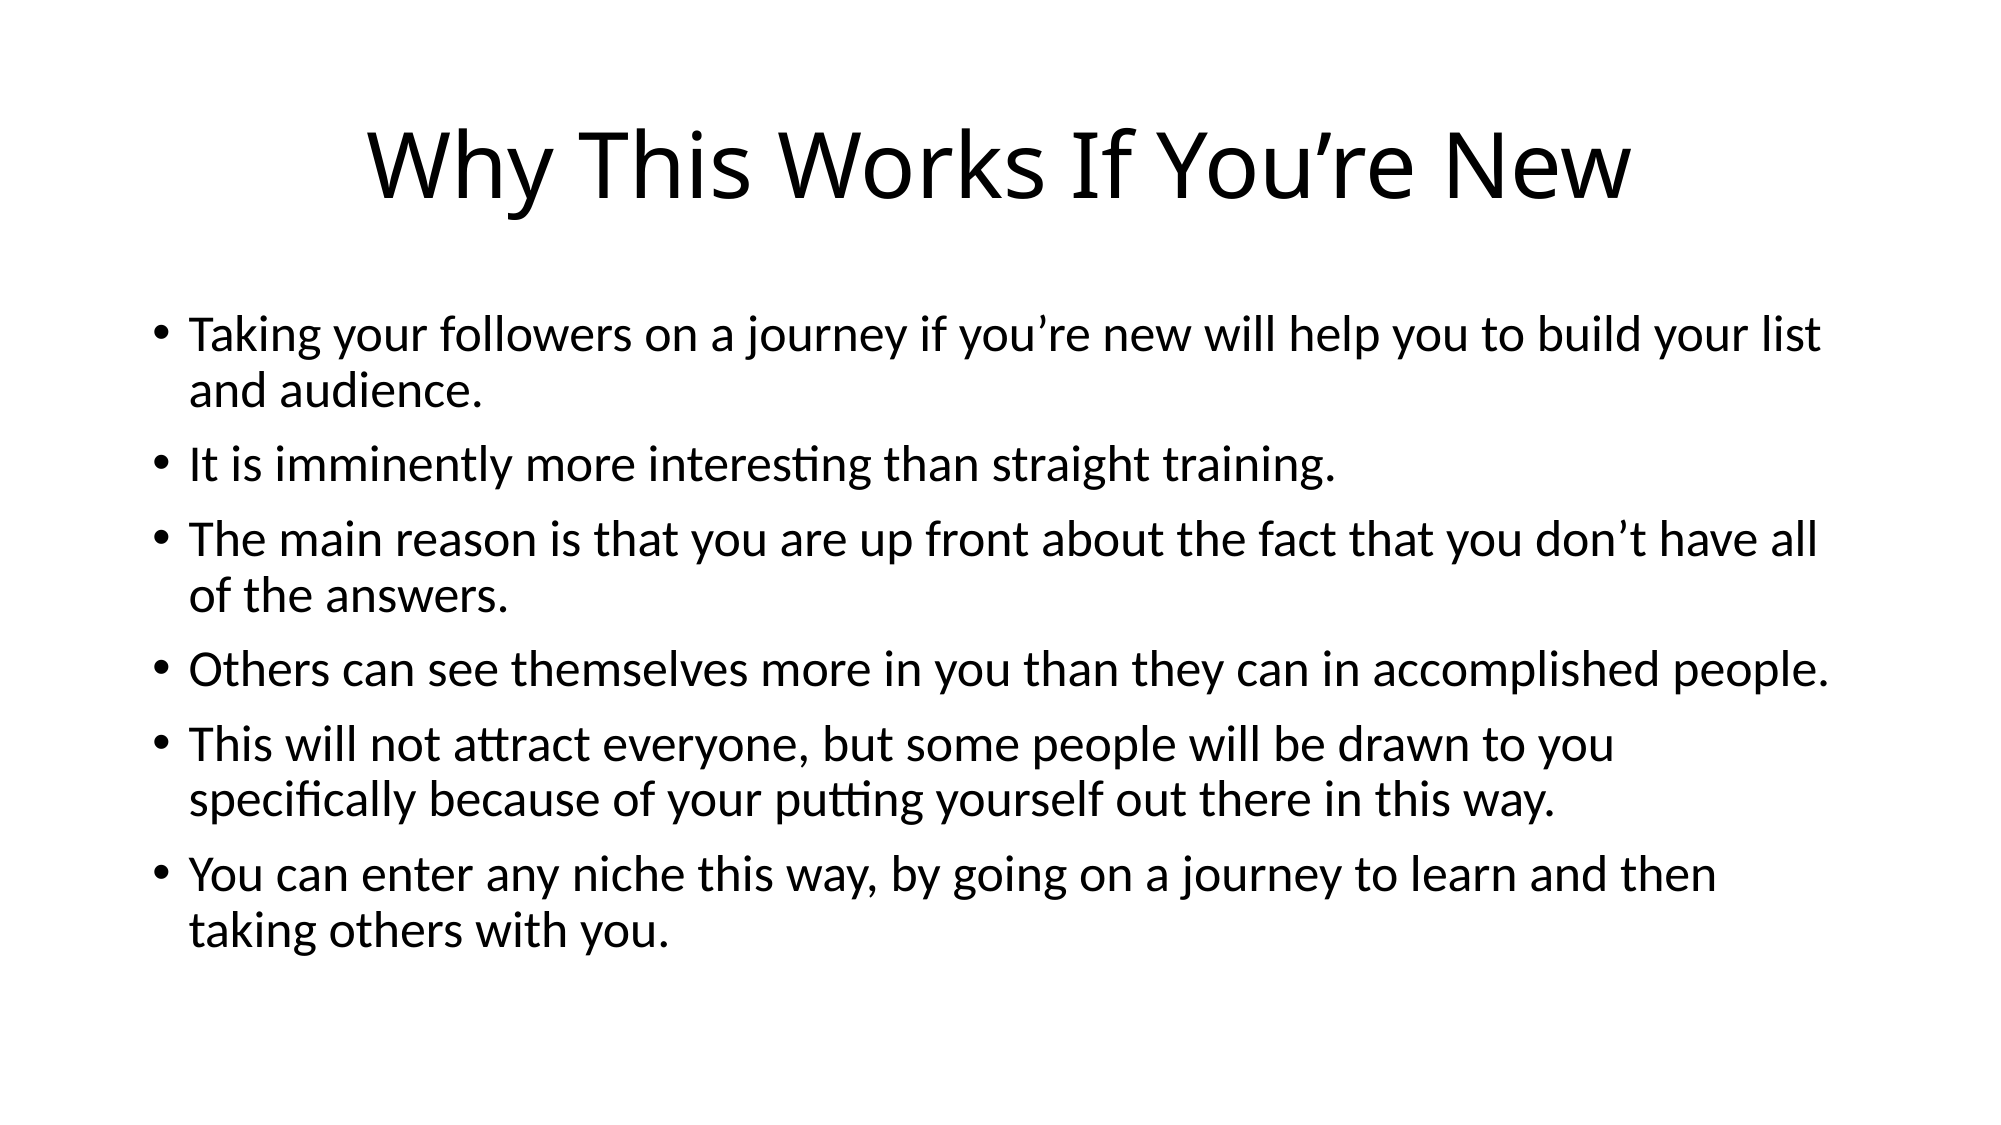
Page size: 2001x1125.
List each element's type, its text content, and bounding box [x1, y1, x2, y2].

title Why This Works If You’re New [137, 59, 1863, 278]
list Taking your followers on a journey if you’re new will help you to build your list and audience. It is imminently more interesting than straight training. The main reason is that you are up front about the fact that you don’t have all of the answers. Others can see themselves more in you than they can in accomplished people. This will not attract everyone, but some people will be drawn to you specifically because of your putting yourself out there in this way. You can enter any niche this way, by going on a journey to learn and then taking others with you. [137, 299, 1863, 1014]
